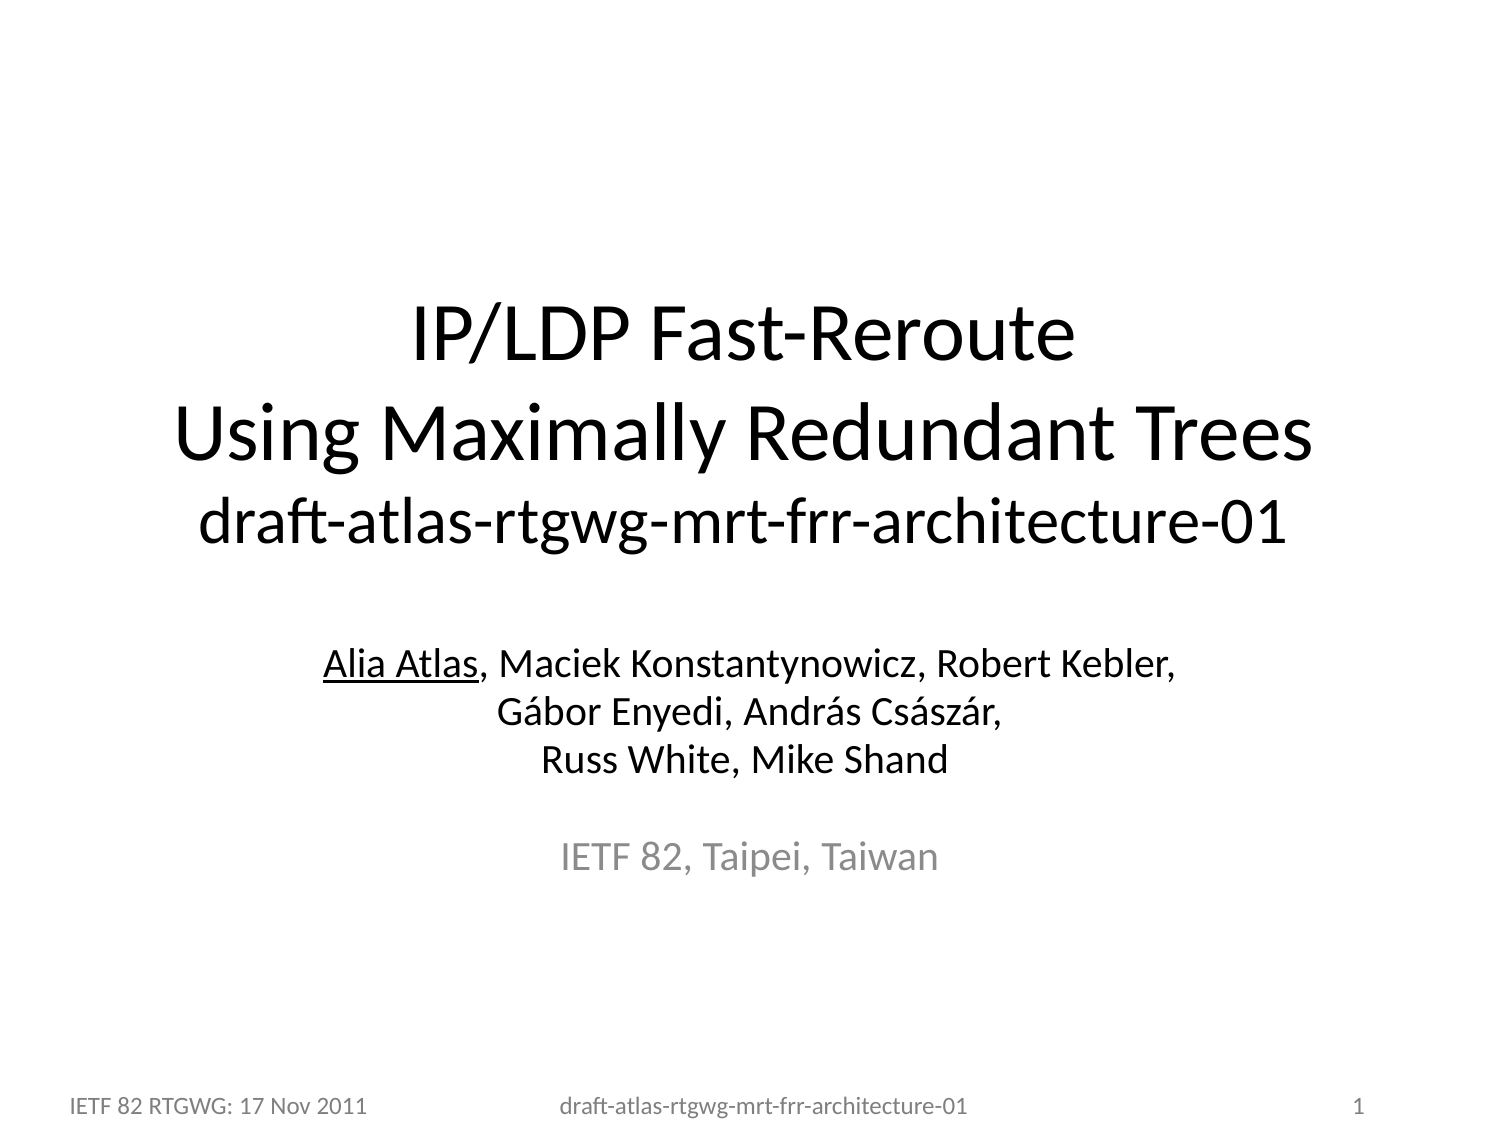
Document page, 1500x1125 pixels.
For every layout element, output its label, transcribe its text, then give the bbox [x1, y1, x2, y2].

subtitle Alia Atlas, Maciek Konstantynowicz, Robert Kebler, Gábor Enyedi, András Császár, Russ White, Mike Shand IETF 82, Taipei, Taiwan [225, 637, 1275, 925]
title IP/LDP Fast-Reroute Using Maximally Redundant Trees draft-atlas-rtgwg-mrt-frr-architecture-01 [41, 243, 1447, 591]
